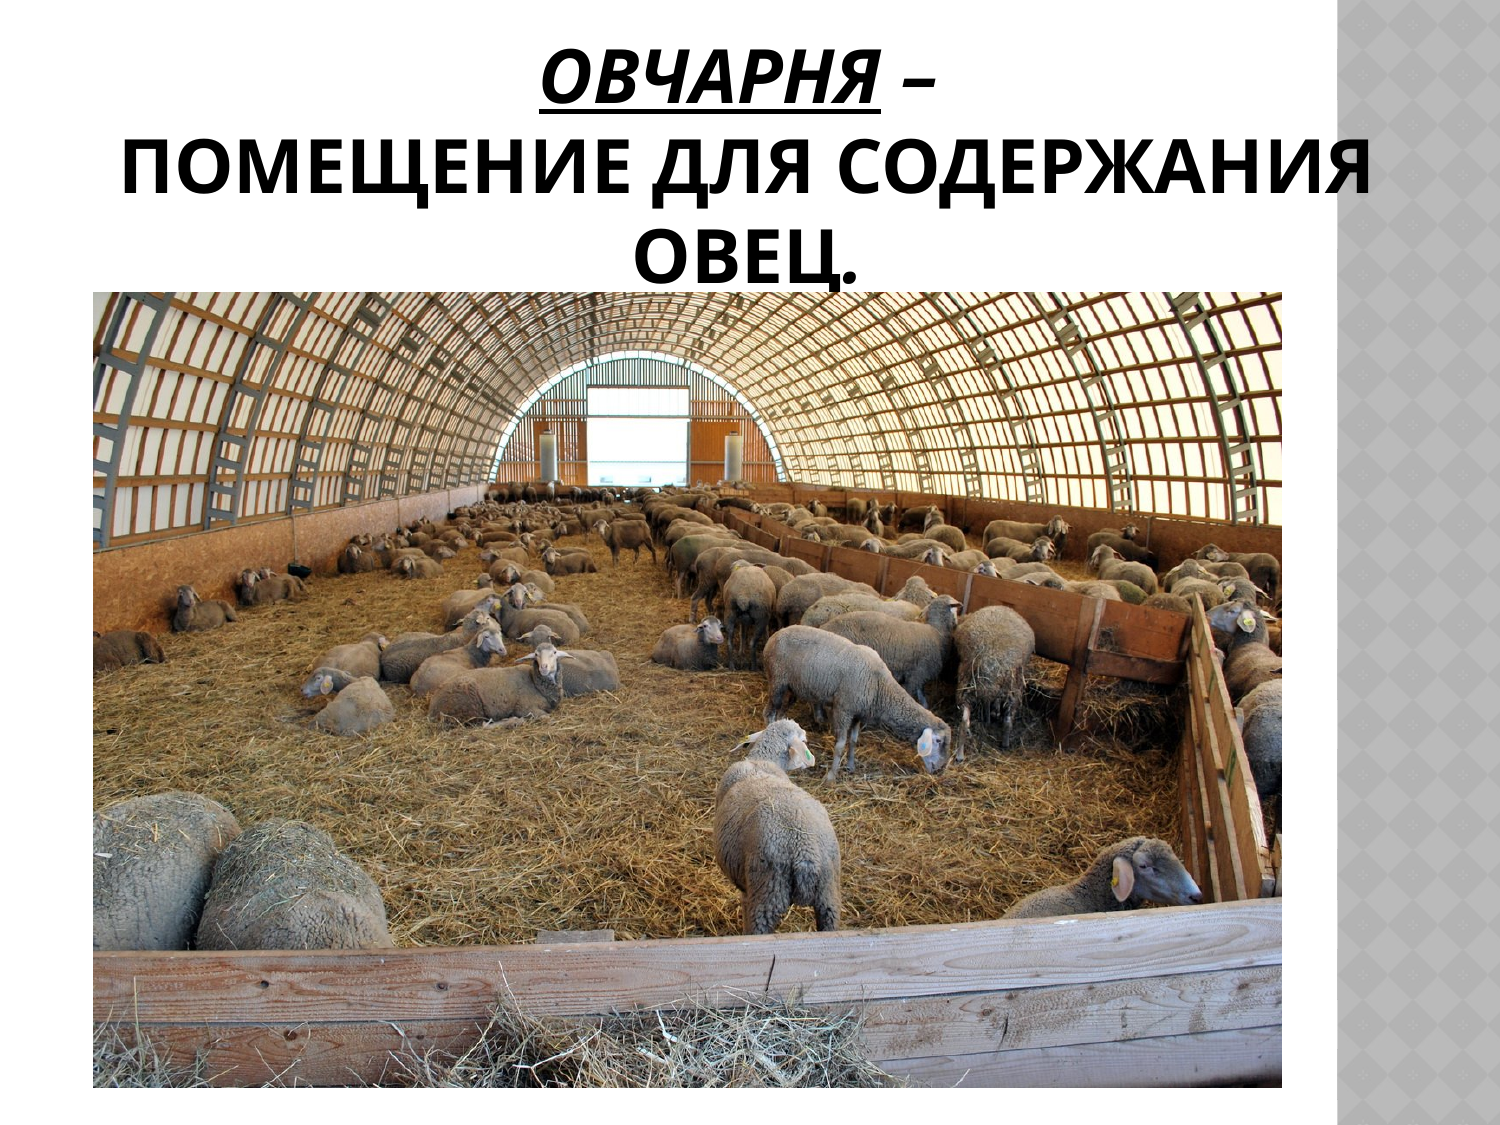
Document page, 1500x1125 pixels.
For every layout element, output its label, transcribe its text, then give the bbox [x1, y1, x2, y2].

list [93, 292, 1282, 1088]
title Овчарня – помещение для содержания овец. [82, 210, 1414, 399]
